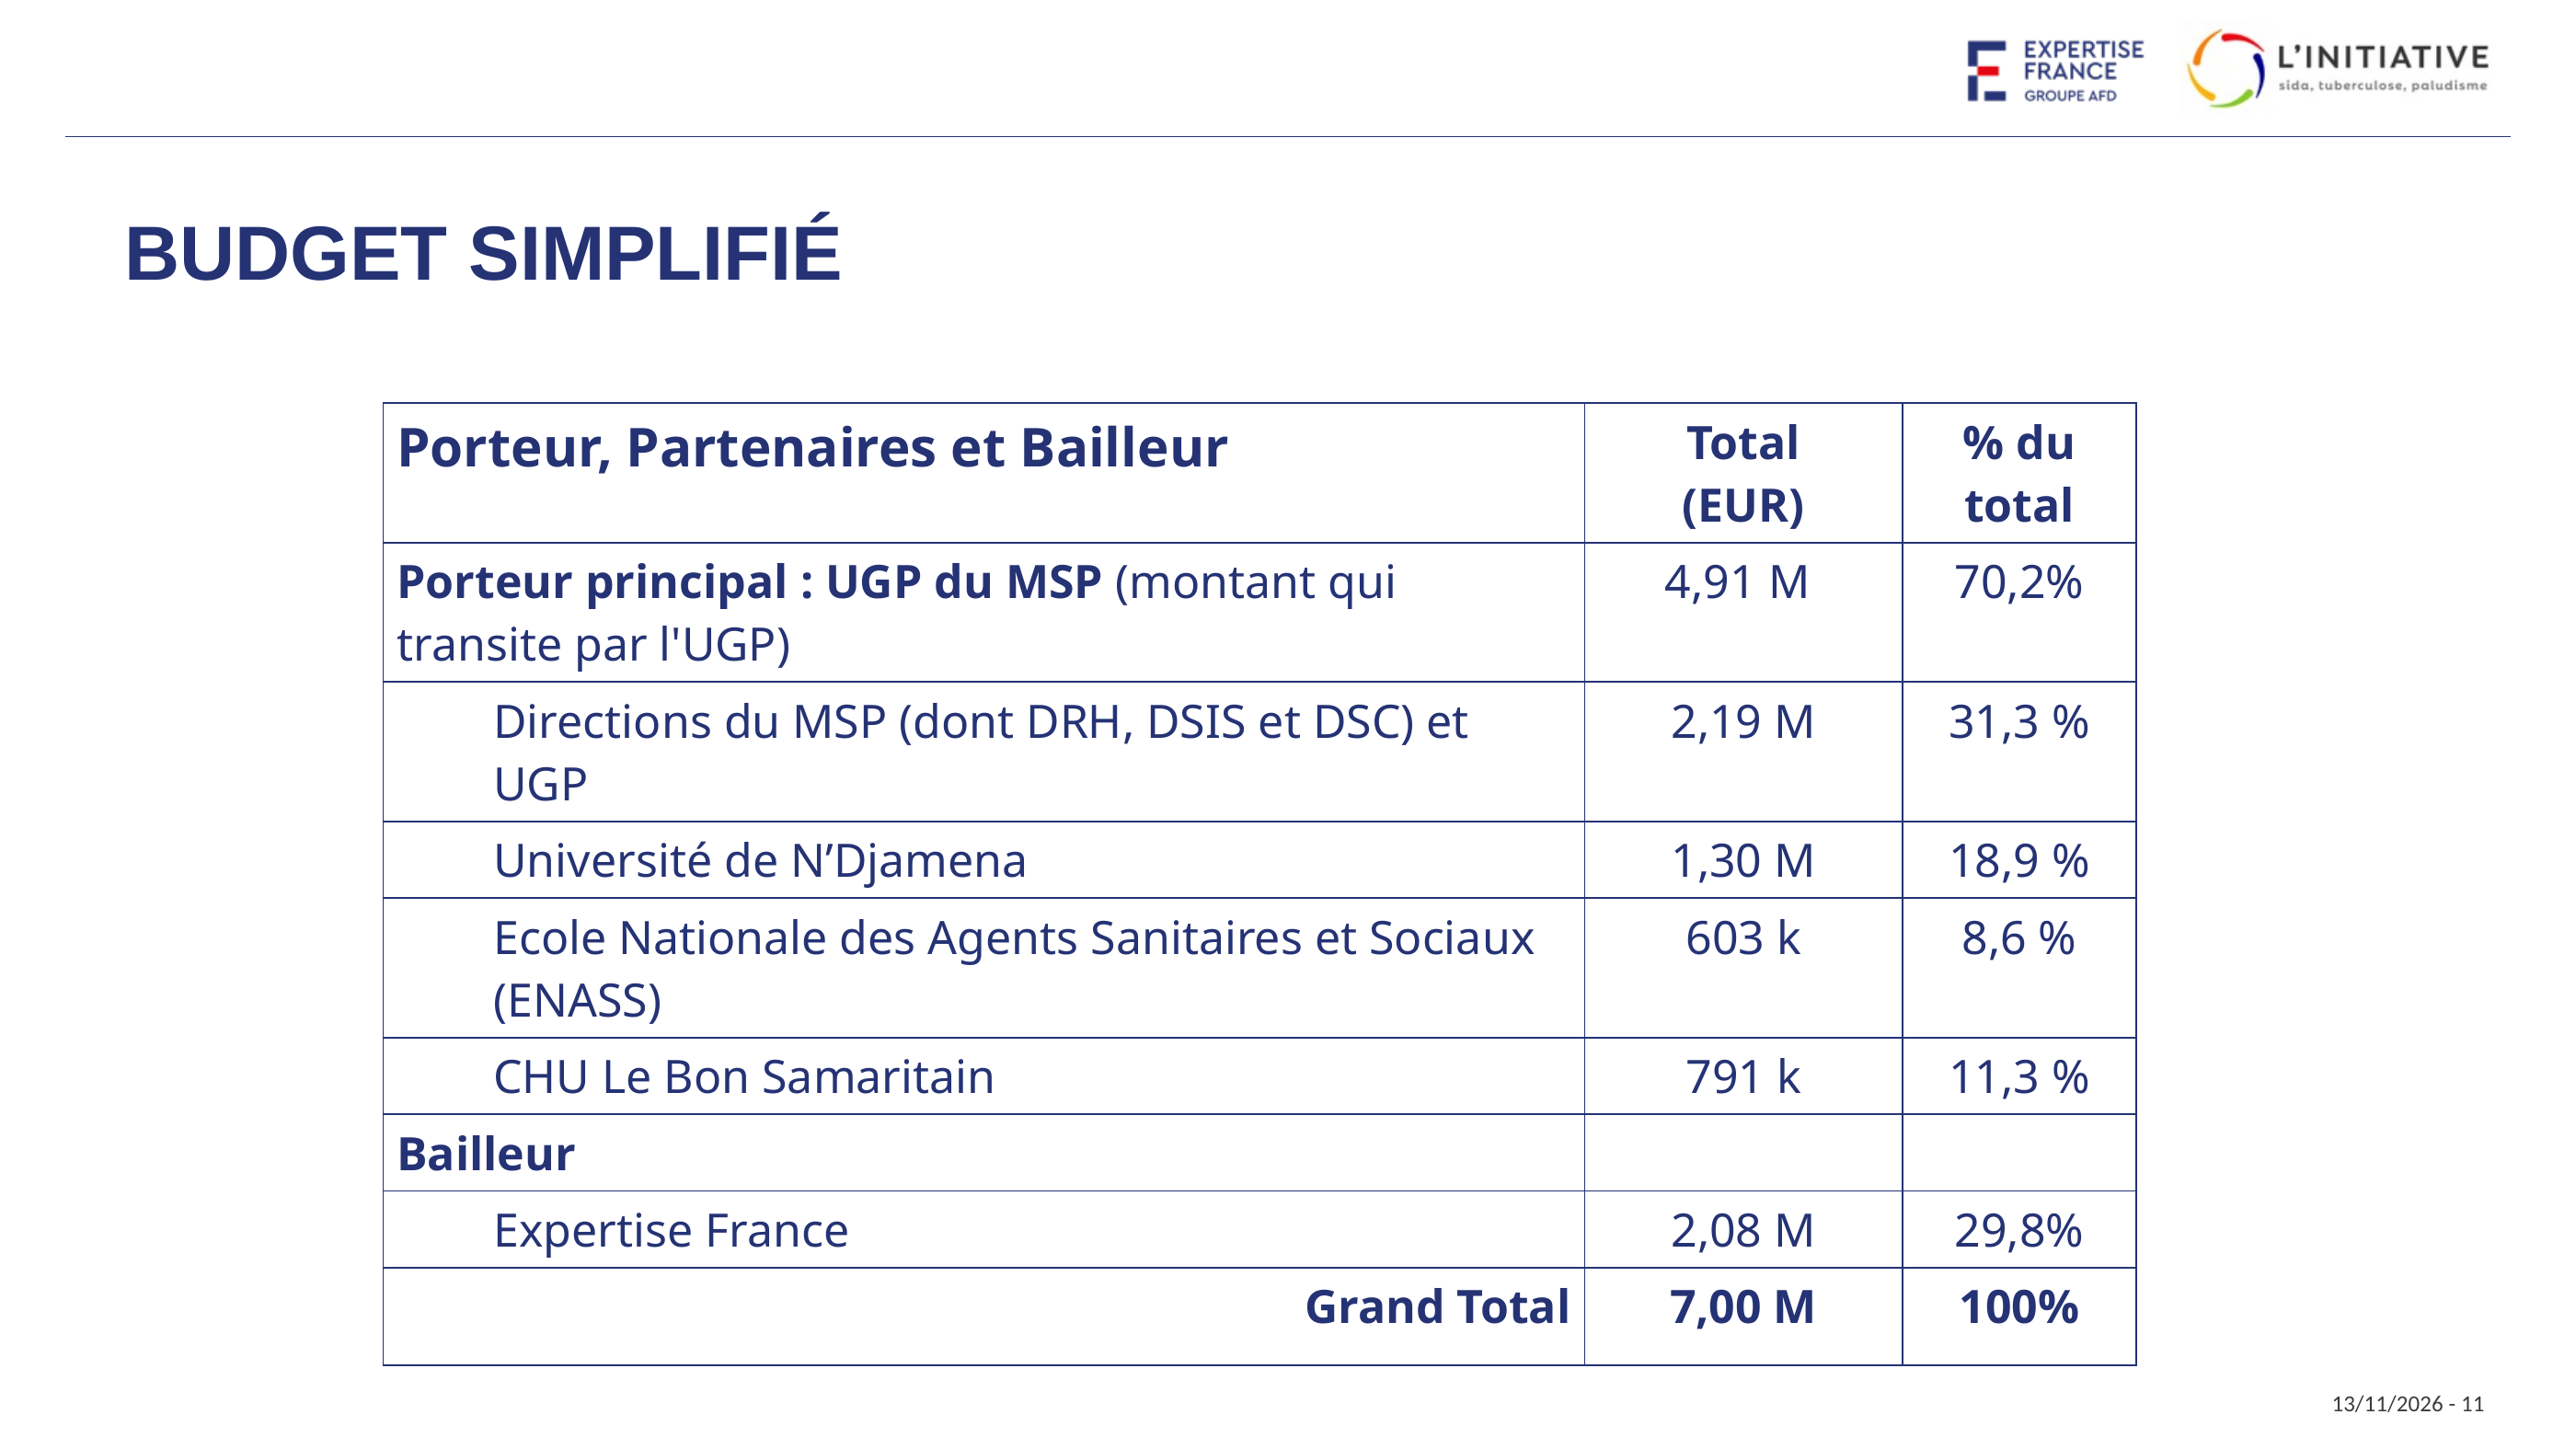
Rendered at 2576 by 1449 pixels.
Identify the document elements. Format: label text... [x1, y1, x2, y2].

table_cell Bailleur [384, 1115, 1584, 1190]
table_cell 1,30 M [1585, 822, 1902, 897]
table_cell 4,91 M [1585, 544, 1902, 681]
table_cell CHU Le Bon Samaritain [384, 1039, 1584, 1113]
table_cell 18,9 % [1903, 822, 2135, 897]
text_box Budget simplifié [110, 212, 2409, 337]
table_cell 29,8% [1903, 1191, 2135, 1267]
table_header Porteur, Partenaires et Bailleur [384, 404, 1584, 542]
picture [1949, 0, 2519, 137]
table_cell Expertise France [384, 1191, 1584, 1267]
table_cell Directions du MSP (dont DRH, DSIS et DSC) et UGP [384, 683, 1584, 821]
table_cell 100% [1903, 1269, 2135, 1363]
table_cell Université de N’Djamena [384, 822, 1584, 897]
table_cell 31,3 % [1903, 683, 2135, 821]
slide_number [956, 1363, 2499, 1442]
table_cell Grand Total [384, 1269, 1584, 1364]
table_header Total (EUR) [1585, 404, 1902, 542]
table_cell Ecole Nationale des Agents Sanitaires et Sociaux (ENASS) [384, 899, 1584, 1037]
table_cell 791 k [1585, 1039, 1902, 1113]
table_cell Porteur principal : UGP du MSP (montant qui transite par l'UGP) [384, 544, 1584, 681]
table_cell 2,08 M [1585, 1191, 1902, 1267]
table_header % du total [1903, 404, 2135, 542]
table_cell 7,00 M [1585, 1269, 1902, 1363]
table_cell 603 k [1585, 899, 1902, 1037]
table_cell 11,3 % [1903, 1039, 2135, 1113]
table_cell 70,2% [1903, 544, 2135, 681]
table_cell 8,6 % [1903, 899, 2135, 1037]
table_cell [1585, 1115, 1902, 1190]
table_cell [1903, 1115, 2135, 1190]
table_cell 2,19 M [1585, 683, 1902, 821]
